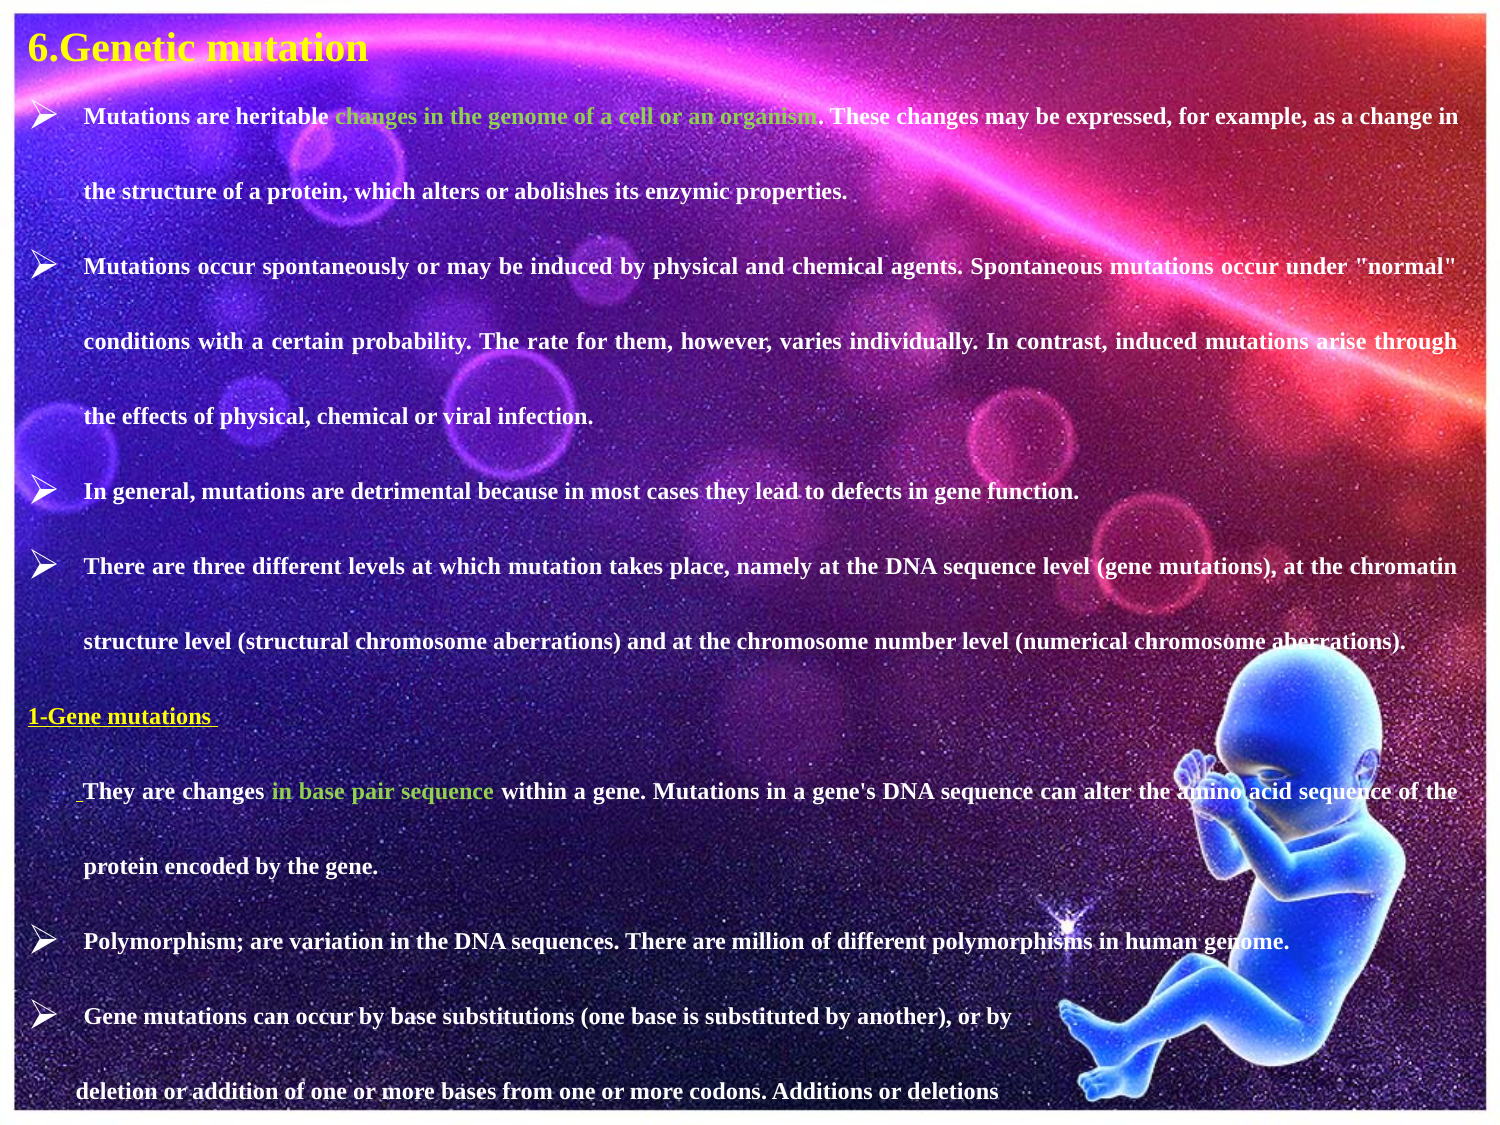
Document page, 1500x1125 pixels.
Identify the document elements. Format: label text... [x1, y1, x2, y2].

text_box [62, 187, 1038, 563]
picture [0, 0, 1500, 1125]
list 6.Genetic mutation Mutations are heritable changes in the genome of a cell or an organism. These changes may be expressed, for example, as a change in the structure of a protein, which alters or abolishes its enzymic properties. Mutations occur spontaneously or may be induced by physical and chemical agents. Spontaneous mutations occur under "normal" conditions with a certain probability. The rate for them, however, varies individually. In contrast, induced mutations arise through the effects of physical, chemical or viral infection. In general, mutations are detrimental because in most cases they lead to defects in gene function. There are three different levels at which mutation takes place, namely at the DNA sequence level (gene mutations), at the chromatin structure level (structural chromosome aberrations) and at the chromosome number level (numerical chromosome aberrations). 1-Gene mutations They are changes in base pair sequence within a gene. Mutations in a gene's DNA sequence can alter the amino acid sequence of the protein encoded by the gene. Polymorphism; are variation in the DNA sequences. There are million of different polymorphisms in human genome. Gene mutations can occur by base substitutions (one base is substituted by another), or by deletion or addition of one or more bases from one or more codons. Additions or deletions change the reading frame and are known as frameshift mutations. Gene mutations arise either through the exchange of bases, through alteration of a nucleotide base (through deamination, tautomeric transposition, among others) or through the deletion or insertion of a base, leading to a mispairing in the replication and transcription. [12, 12, 1475, 650]
